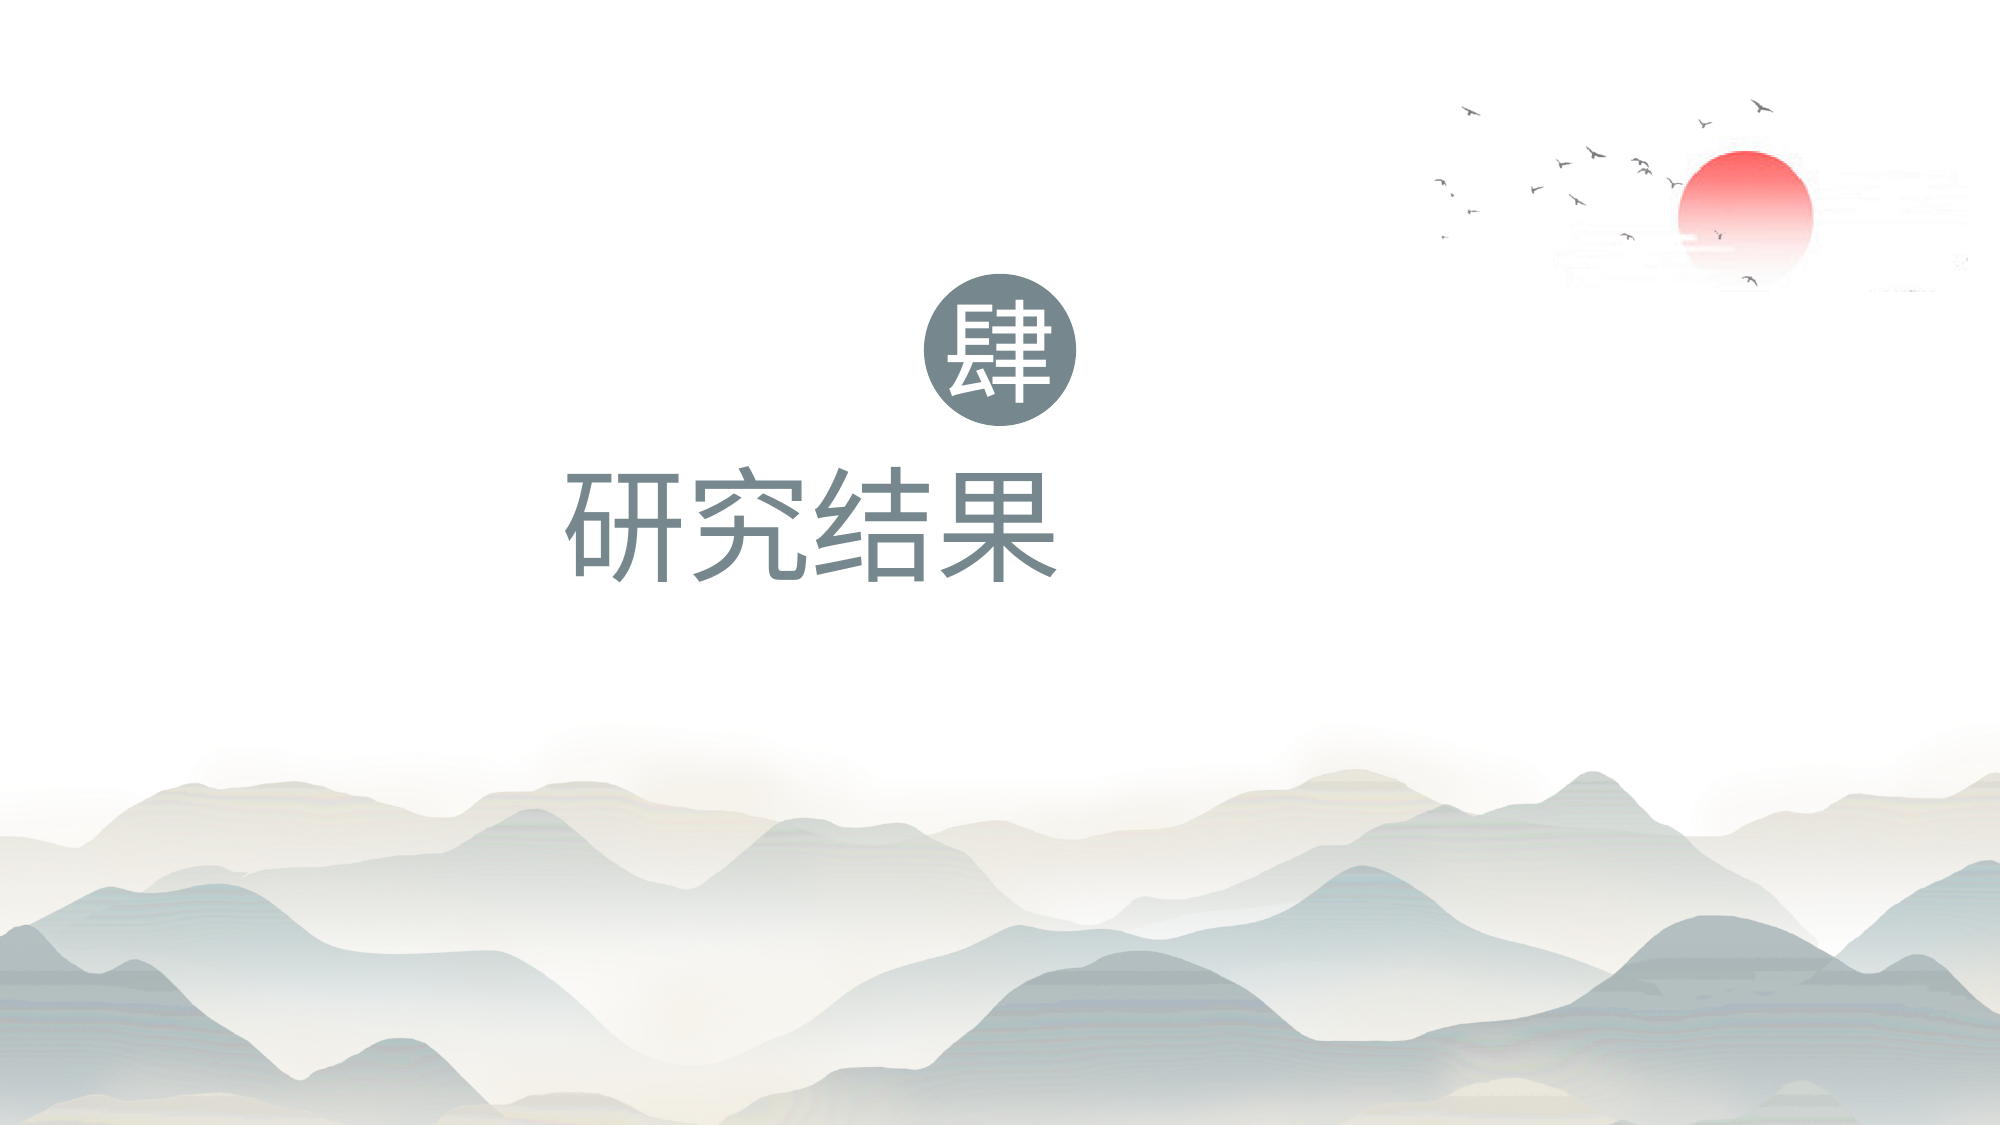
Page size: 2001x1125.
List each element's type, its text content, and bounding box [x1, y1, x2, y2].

text_box [922, 322, 928, 378]
text_box 肆 [928, 274, 1072, 424]
picture [0, 12, 2000, 1125]
text_box [1072, 322, 1078, 378]
text_box 研究结果 [546, 425, 1454, 606]
